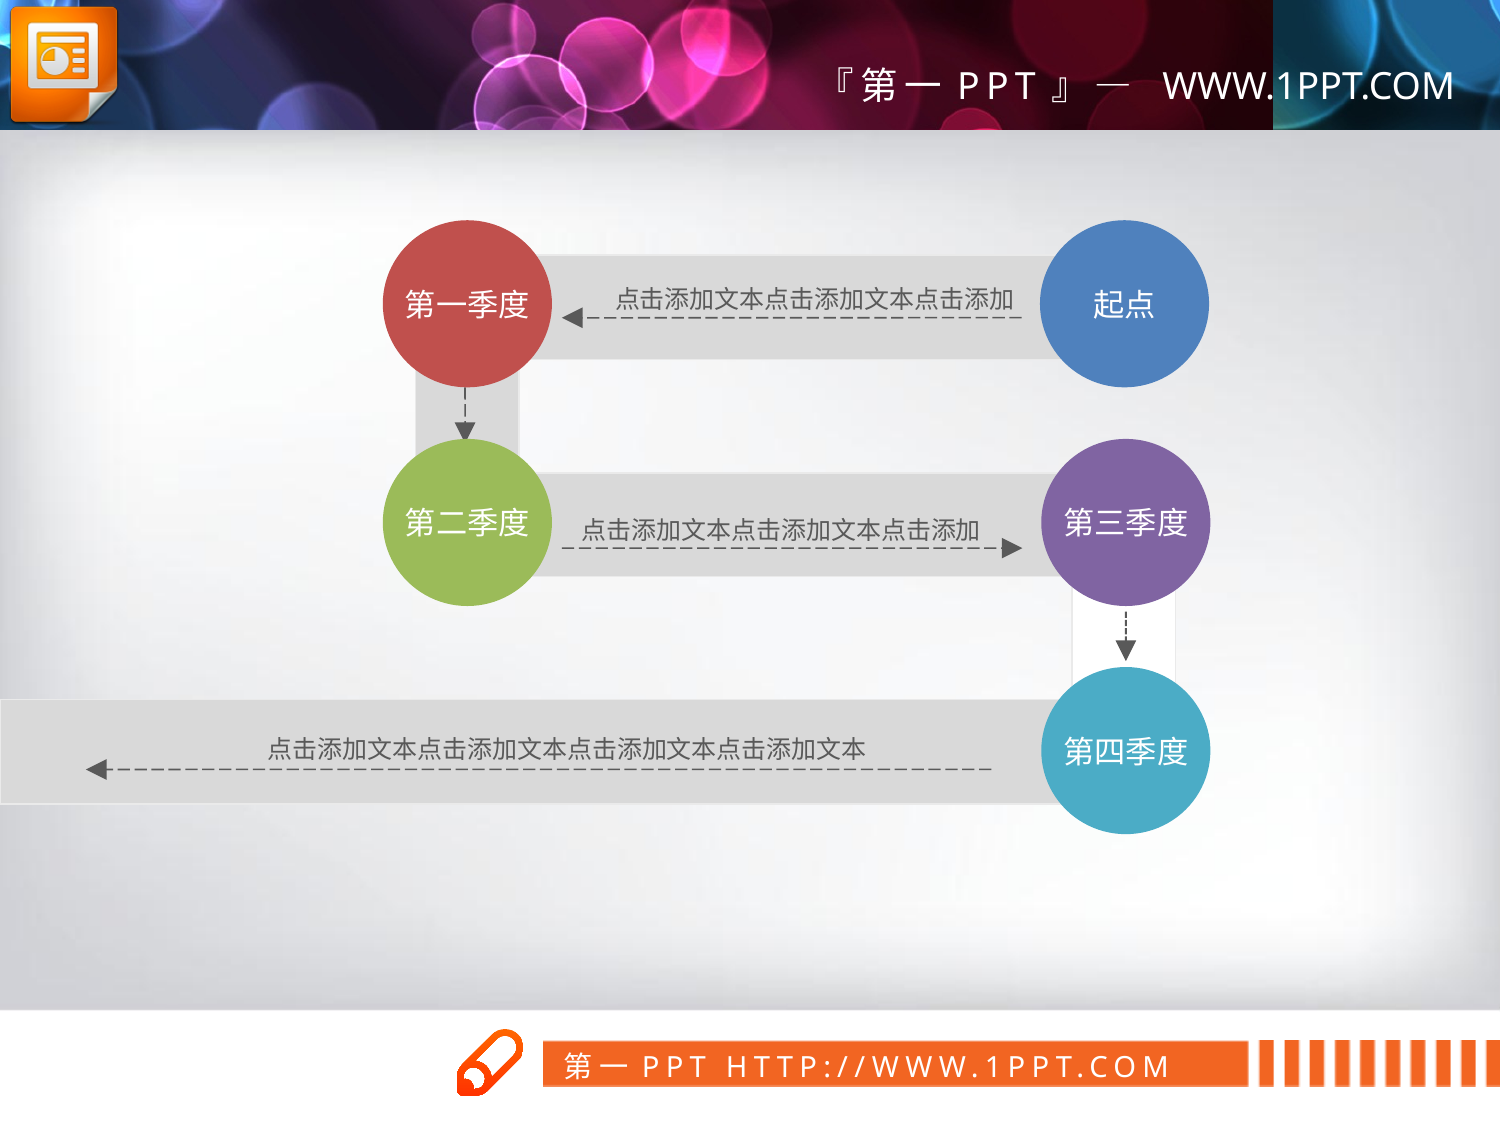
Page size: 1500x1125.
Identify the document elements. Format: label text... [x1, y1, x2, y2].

picture [0, 0, 1500, 1012]
text_box [85, 759, 117, 780]
text_box 第一季度 [382, 220, 552, 388]
text_box [561, 307, 584, 329]
text_box 点击添加文本点击添加文本点击添加文本点击添加文本 [143, 713, 992, 770]
text_box 第四季度 [1041, 667, 1211, 835]
text_box [1000, 537, 1023, 559]
text_box 第二季度 [382, 438, 552, 607]
text_box [1115, 637, 1137, 662]
text_box [531, 254, 1061, 360]
text_box 起点 [1039, 220, 1210, 388]
text_box [0, 699, 1060, 804]
text_box [533, 472, 1060, 577]
text_box [415, 370, 520, 456]
text_box [454, 422, 476, 439]
text_box 点击添加文本点击添加文本点击添加 [562, 494, 1000, 551]
text_box 点击添加文本点击添加文本点击添加 [596, 263, 1034, 320]
picture [543, 1040, 1500, 1087]
text_box [1071, 587, 1176, 686]
text_box 第三季度 [1041, 438, 1211, 607]
